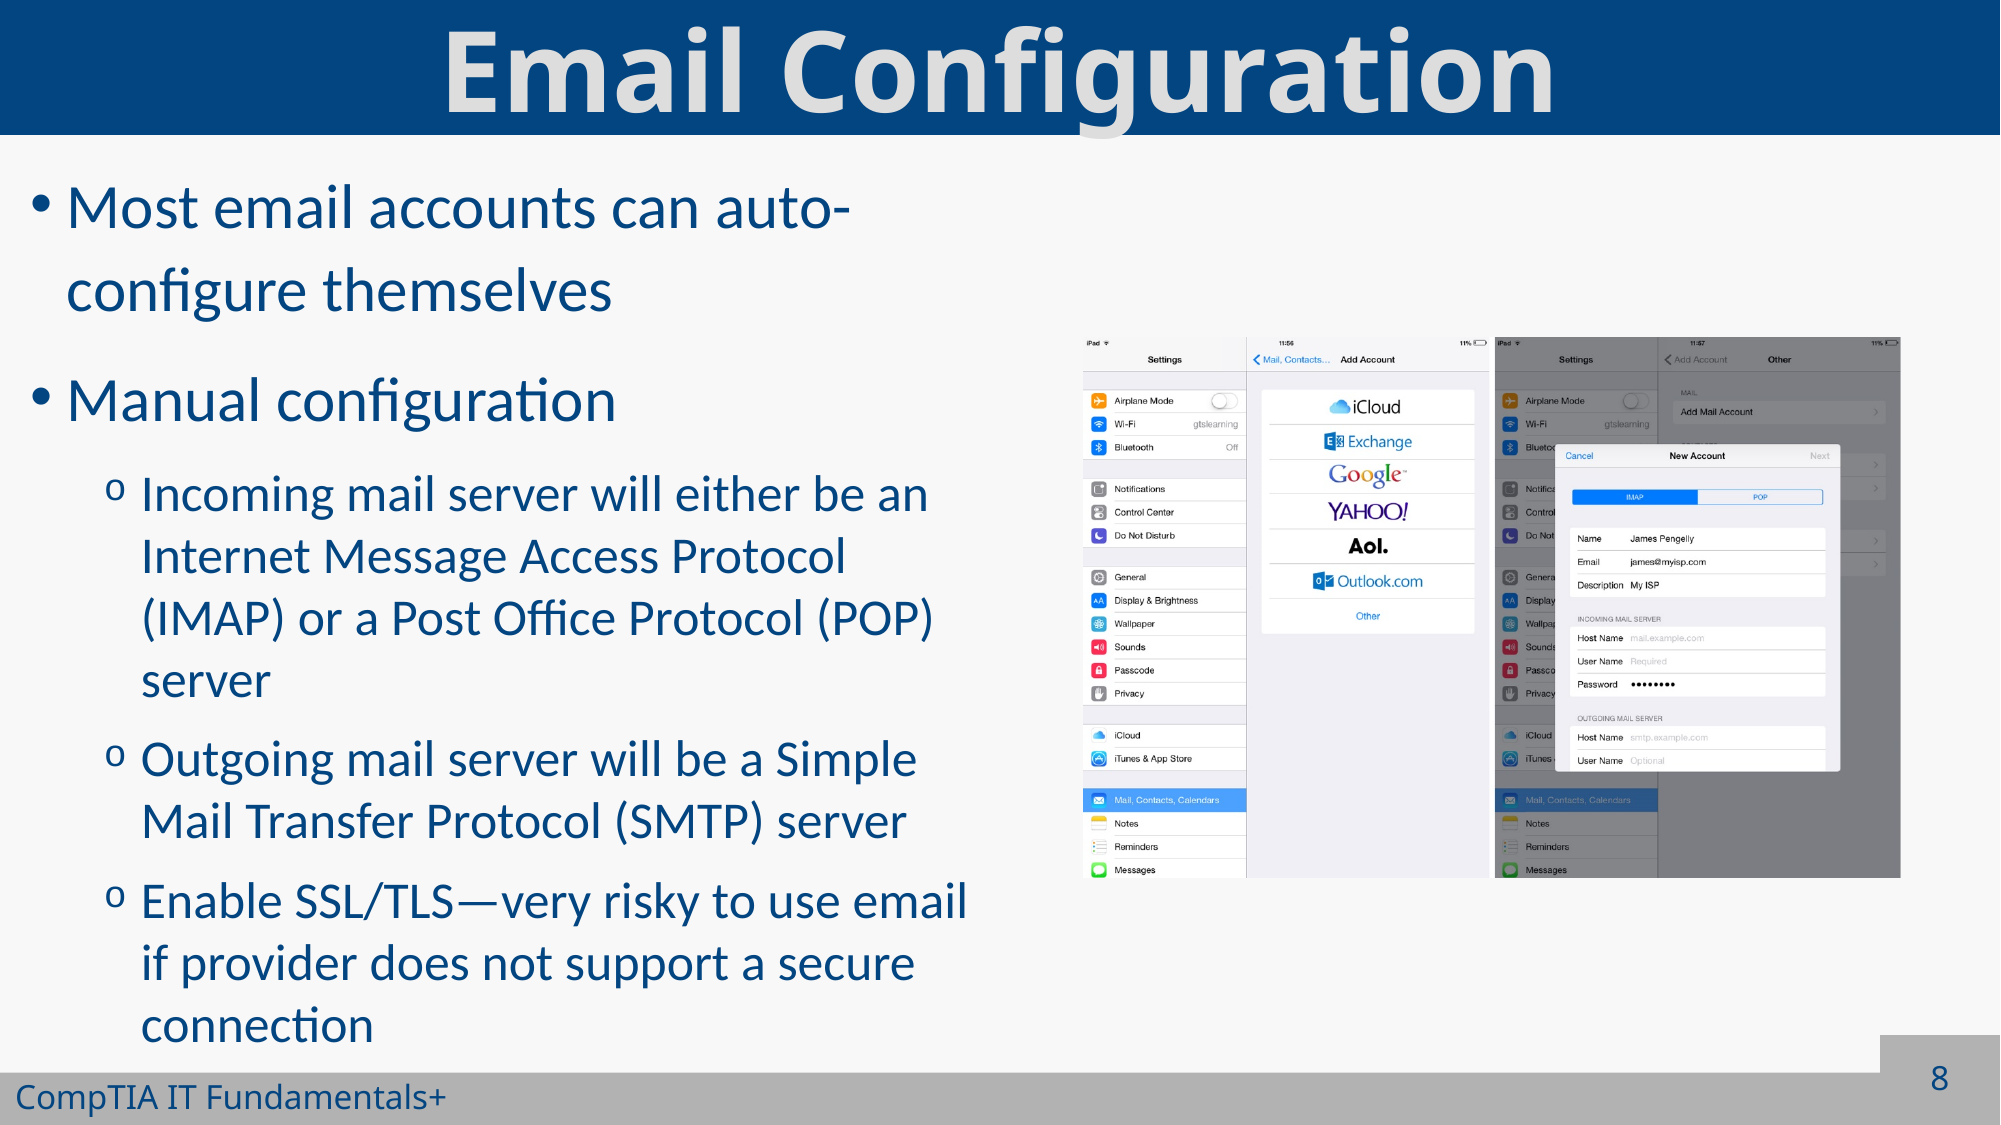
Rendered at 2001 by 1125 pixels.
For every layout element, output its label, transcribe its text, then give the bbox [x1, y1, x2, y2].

list Most email accounts can auto-configure themselves Manual configuration Incoming mail server will either be an Internet Message Access Protocol (IMAP) or a Post Office Protocol (POP) server Outgoing mail server will be a Simple Mail Transfer Protocol (SMTP) server Enable SSL/TLS—very risky to use email if provider does not support a secure connection [15, 149, 990, 1065]
slide_number 8 [1880, 1035, 2000, 1125]
footer CompTIA IT Fundamentals+ [0, 1072, 1880, 1125]
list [1083, 337, 1901, 878]
title Email Configuration [0, 0, 2000, 135]
